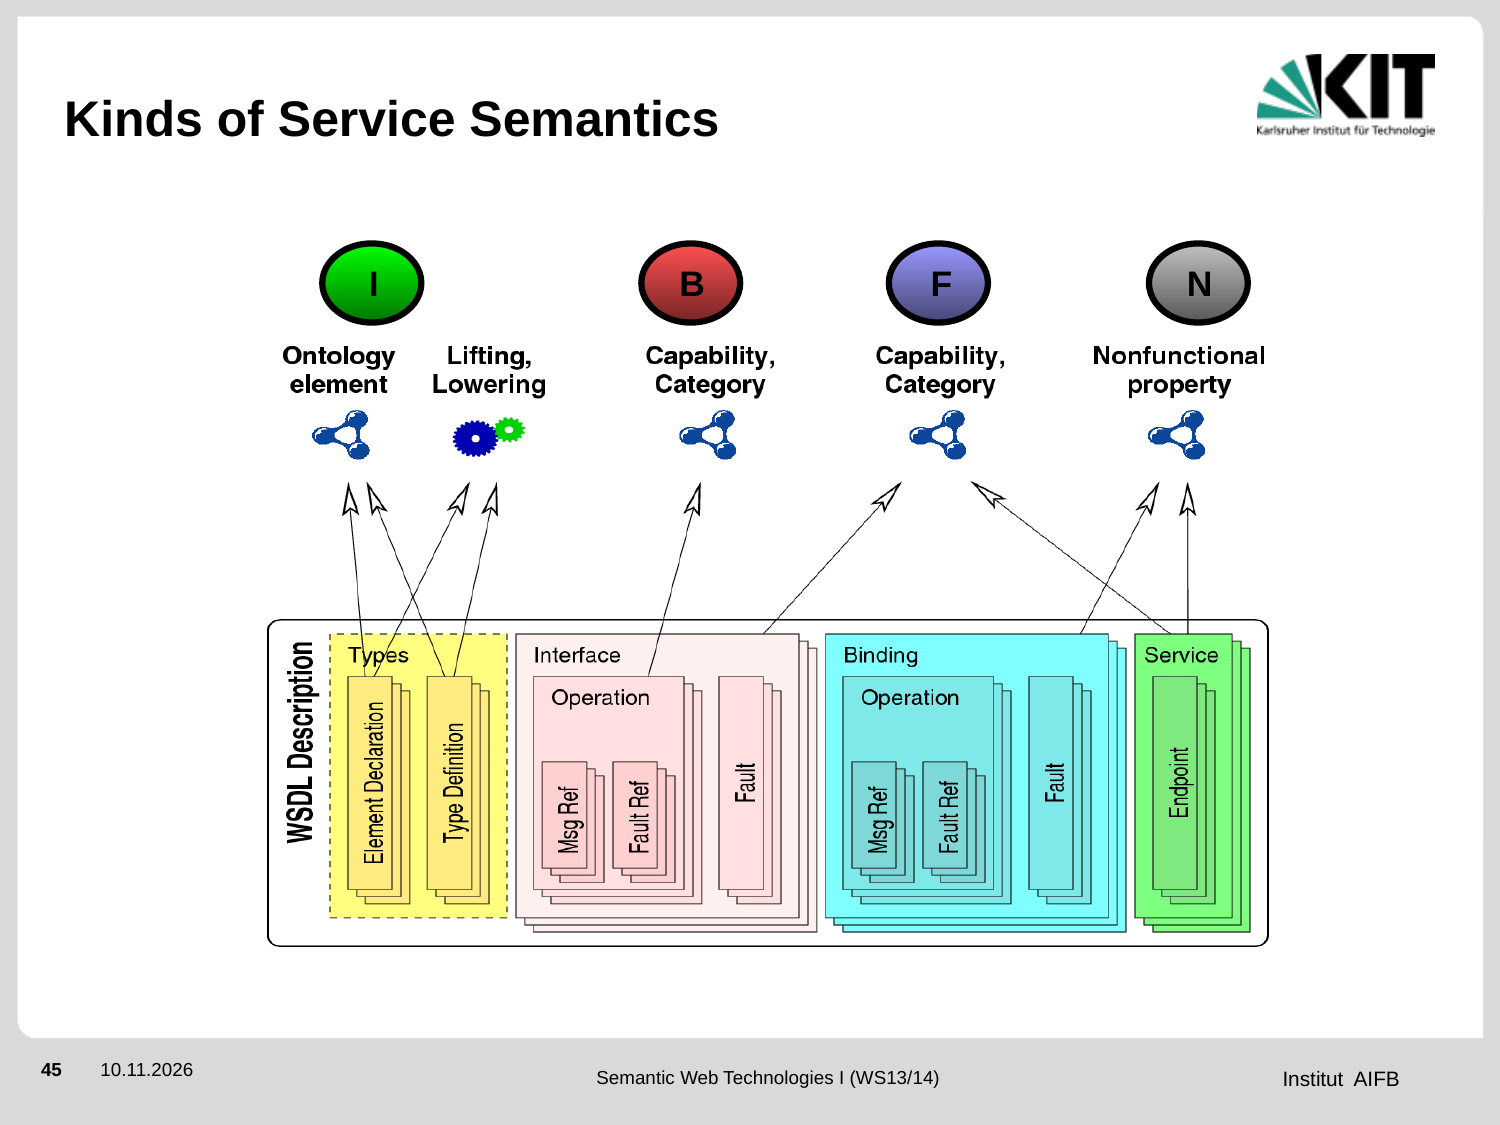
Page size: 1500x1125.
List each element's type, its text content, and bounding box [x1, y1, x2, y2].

title Kinds of Service Semantics [64, 54, 1198, 147]
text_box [265, 243, 1270, 948]
picture [0, 0, 1500, 1125]
